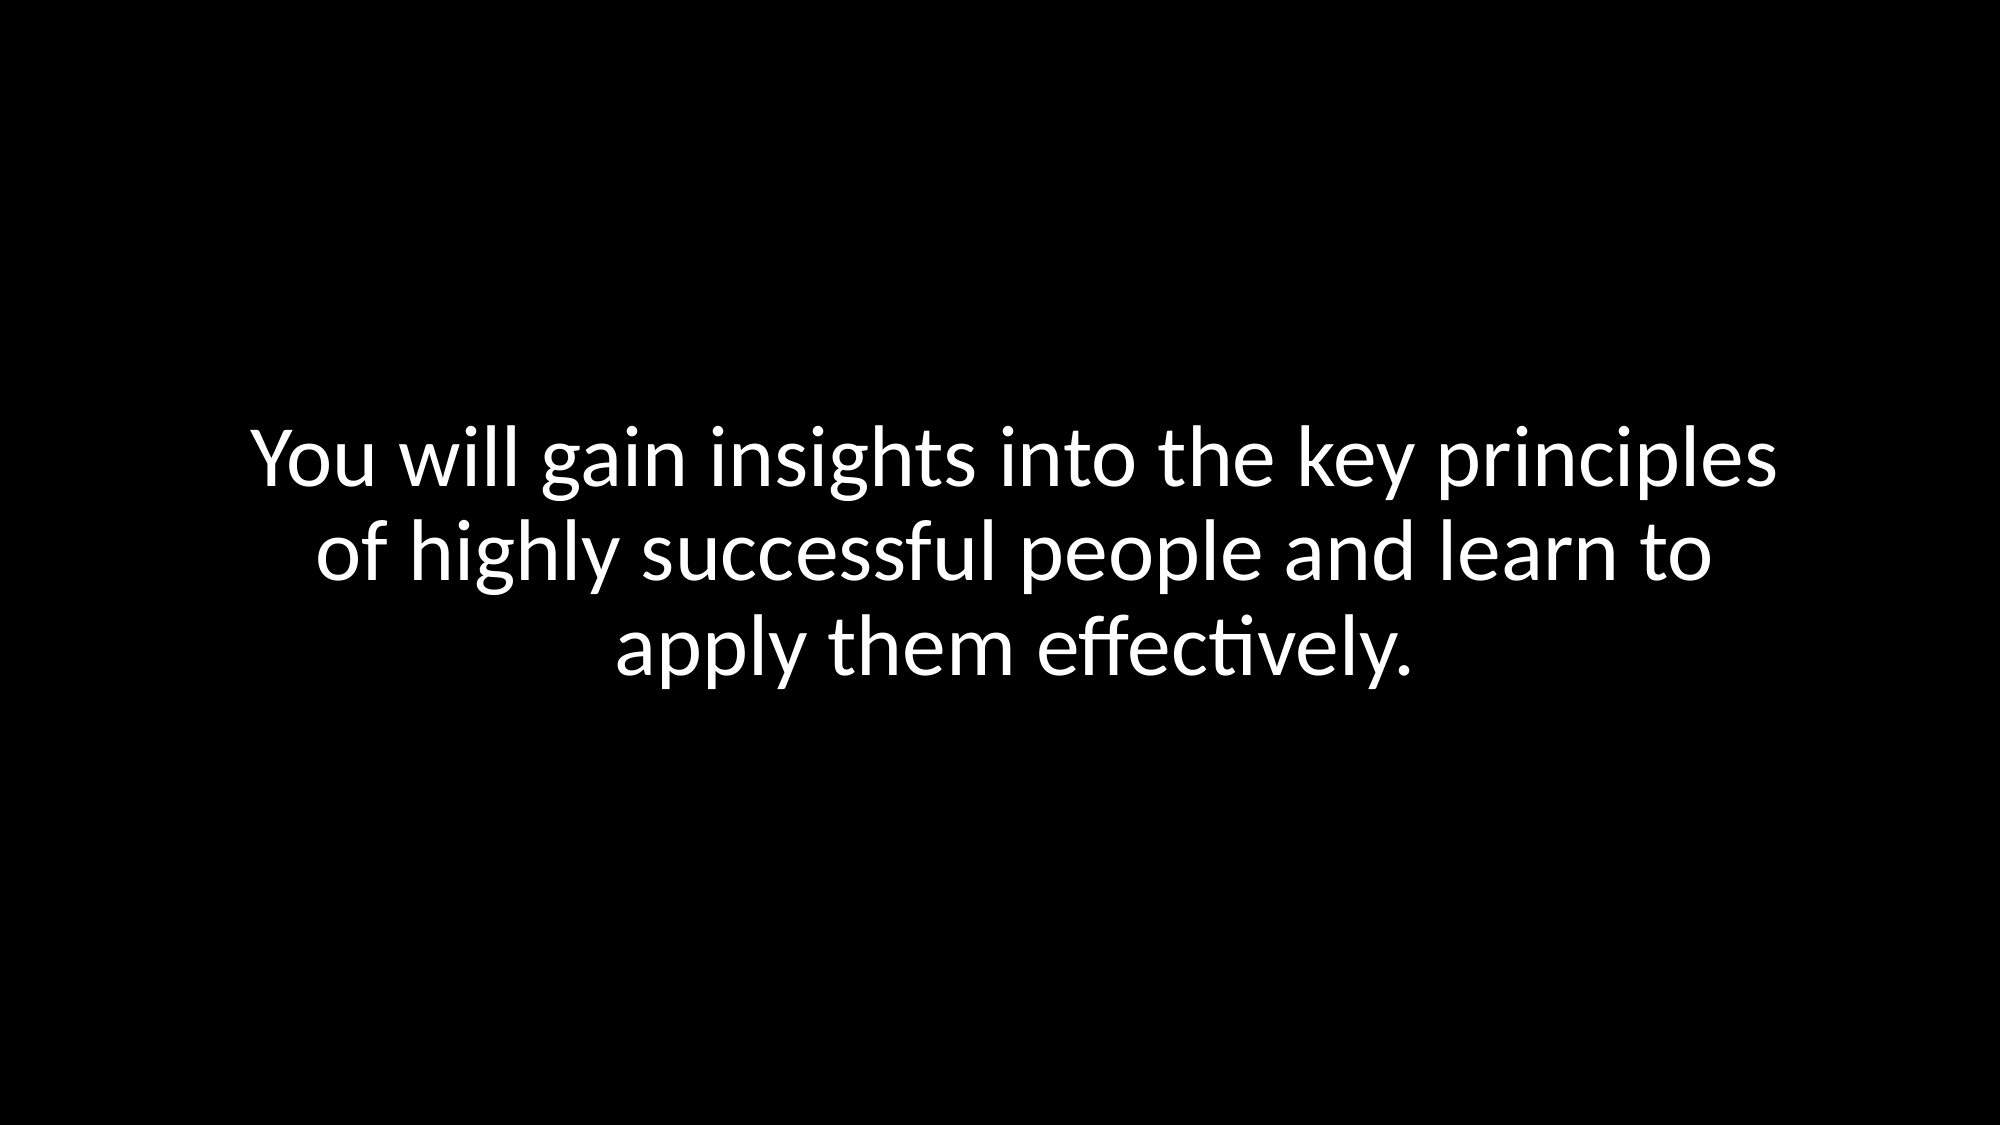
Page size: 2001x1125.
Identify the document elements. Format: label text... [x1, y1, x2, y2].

list You will gain insights into the key principles of highly successful people and learn to apply them effectively. [202, 403, 1827, 934]
